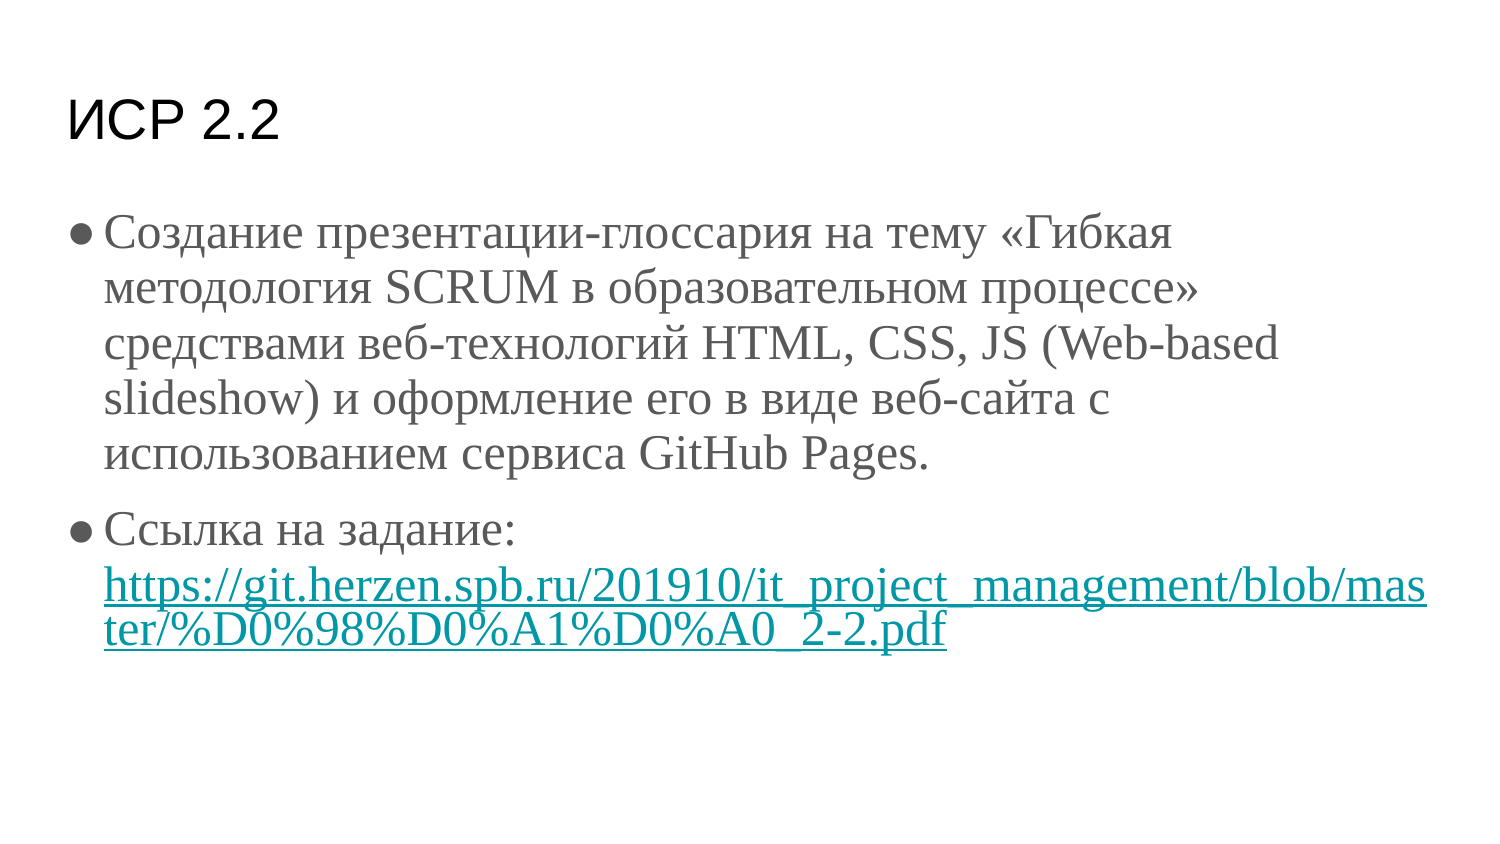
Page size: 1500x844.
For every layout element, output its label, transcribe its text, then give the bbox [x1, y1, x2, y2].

list Создание презентации-глоссария на тему «Гибкая методология SCRUM в образовательном процессе» средствами веб-технологий HTML, CSS, JS (Web-based slideshow) и оформление его в виде веб-сайта с использованием сервиса GitHub Pages. Ссылка на задание: https://git.herzen.spb.ru/201910/it_project_management/blob/master/%D0%98%D0%A1%D0%A0_2-2.pdf [51, 189, 1449, 750]
title ИСР 2.2 [51, 72, 1449, 167]
